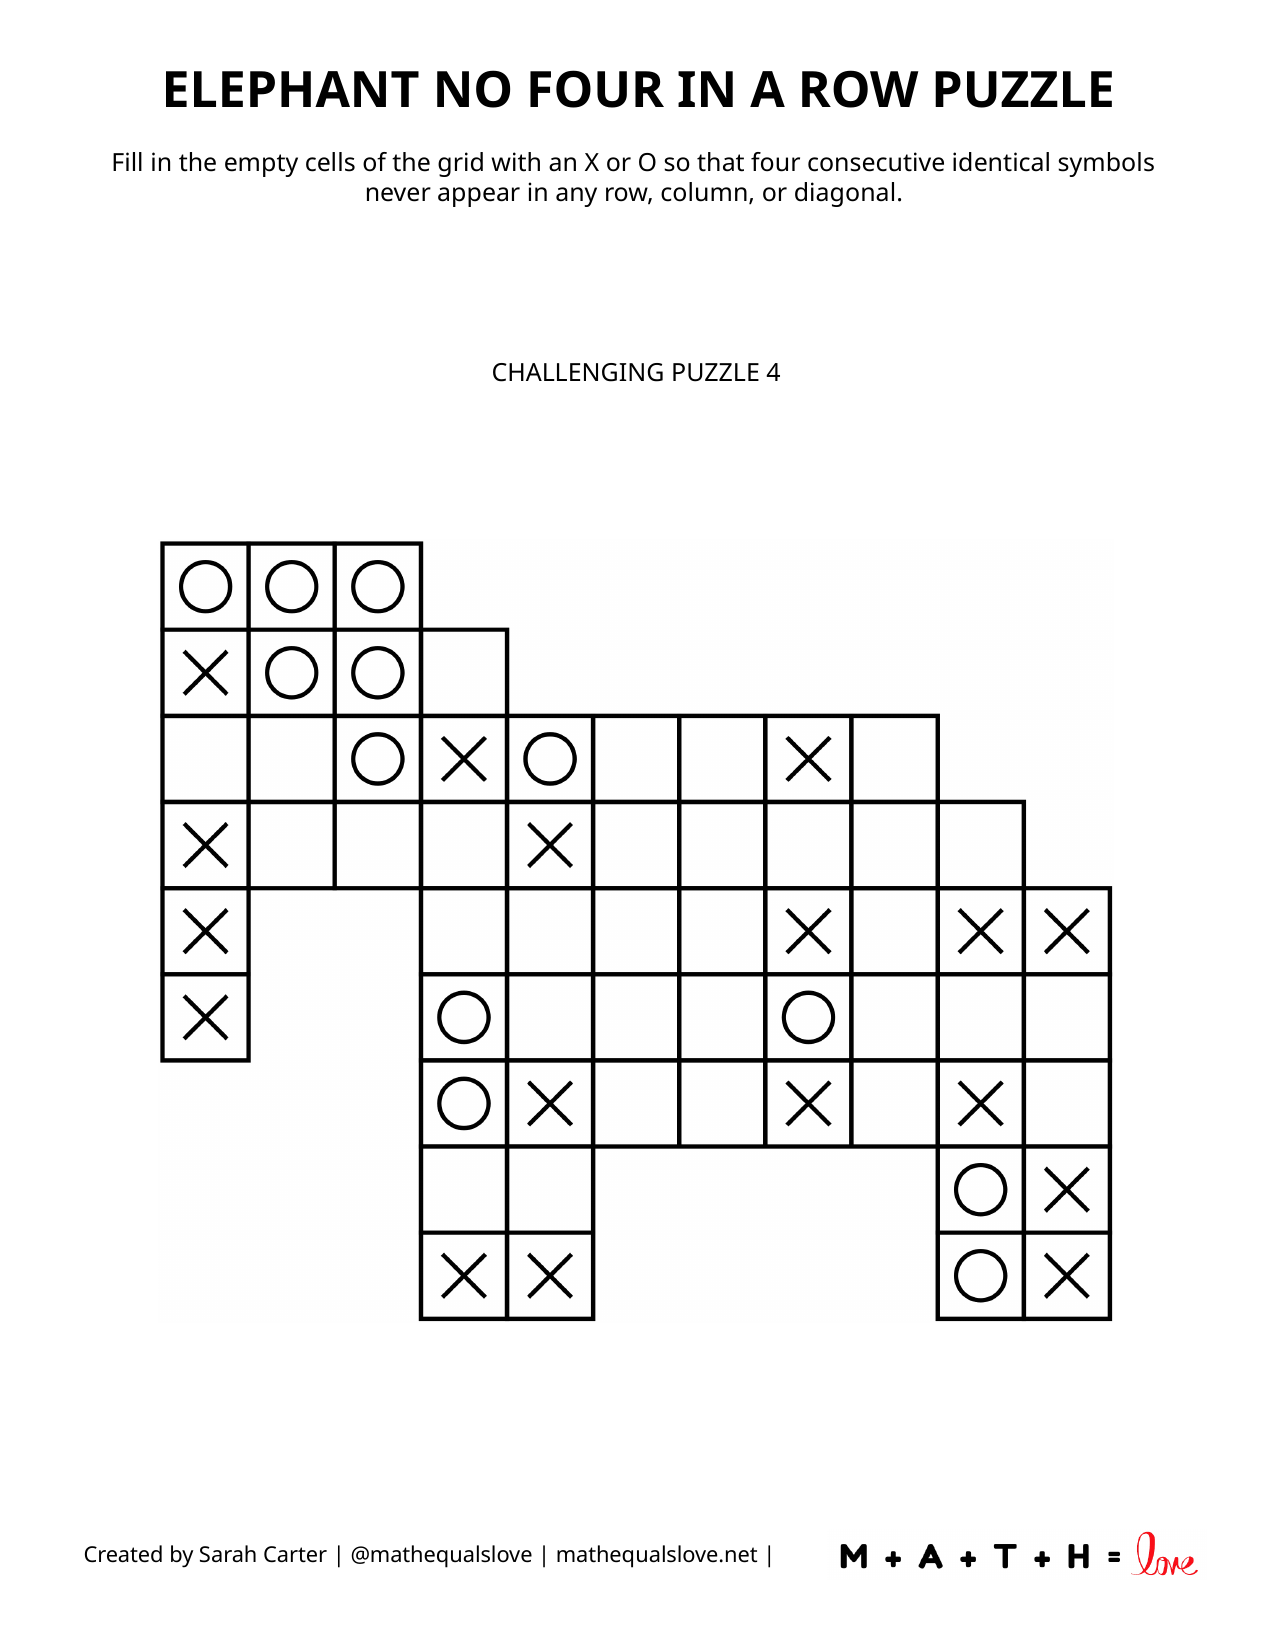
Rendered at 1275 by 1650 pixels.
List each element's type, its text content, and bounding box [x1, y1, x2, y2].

picture [157, 538, 1115, 1324]
picture [826, 1528, 1207, 1580]
text_box Created by Sarah Carter | @mathequalslove | mathequalslove.net | [68, 1533, 826, 1575]
text_box CHALLENGING PUZZLE 4 [158, 356, 1115, 407]
text_box ELEPHANT NO FOUR IN A ROW PUZZLE [66, 49, 1211, 125]
text_box Fill in the empty cells of the grid with an X or O so that four consecutive identical symbols never appear in any row, column, or diagonal. [0, 139, 1275, 215]
